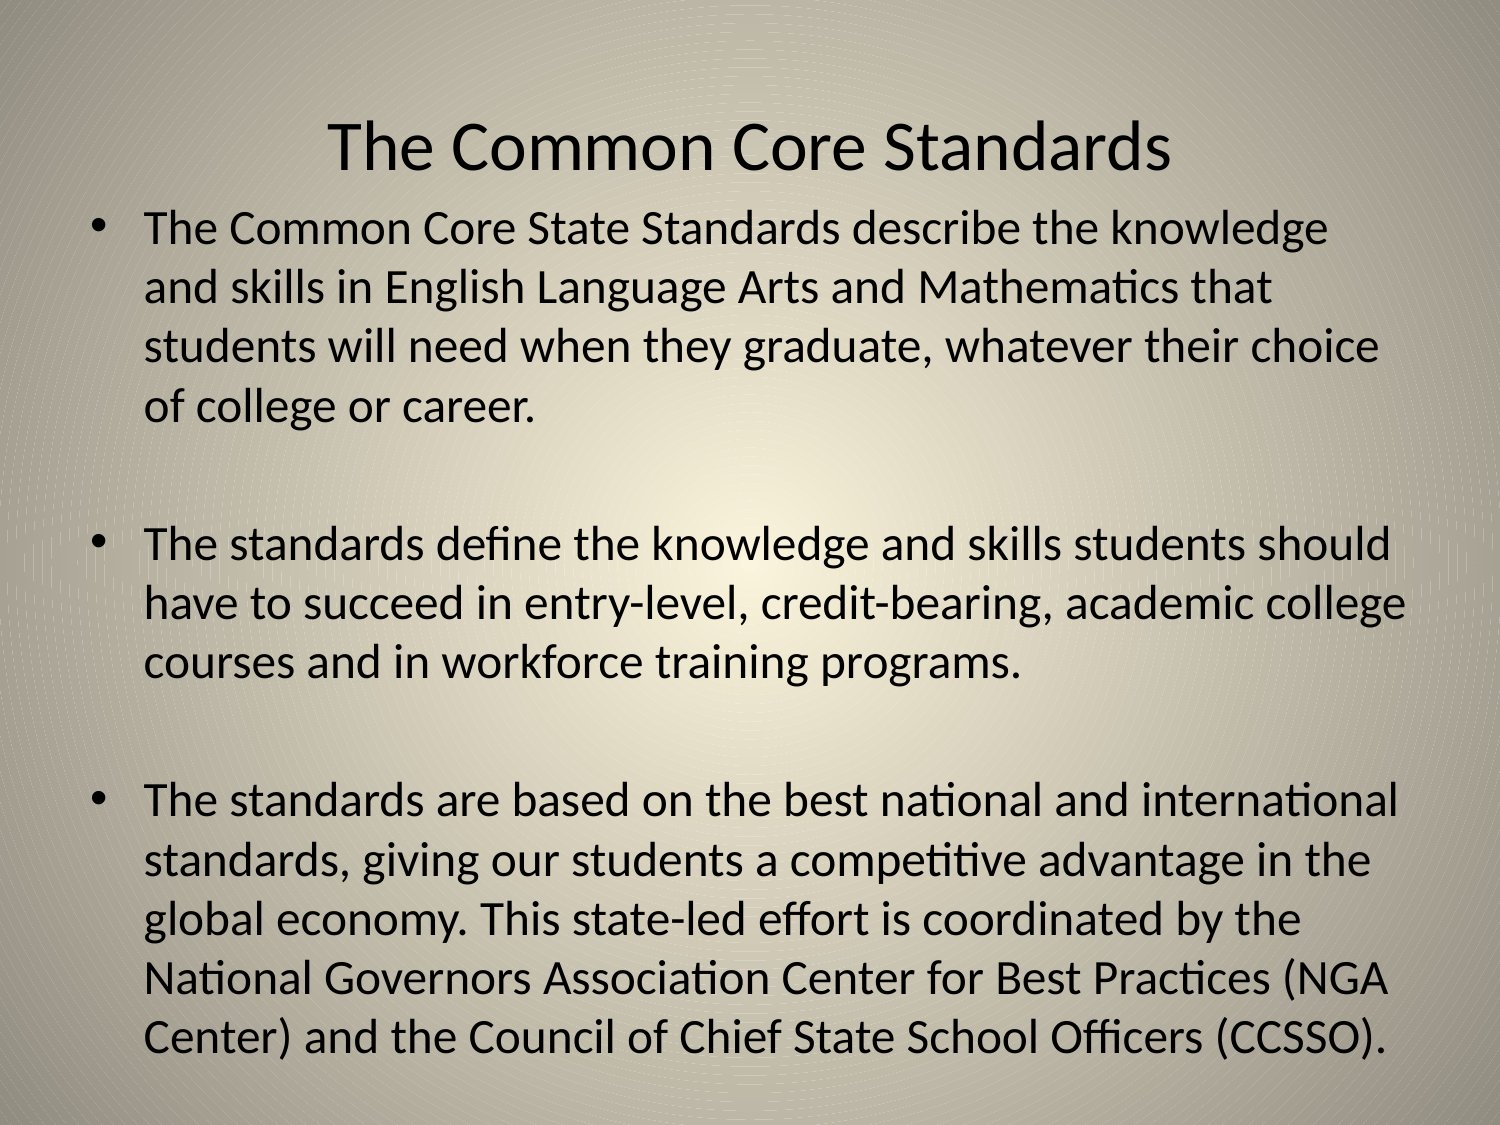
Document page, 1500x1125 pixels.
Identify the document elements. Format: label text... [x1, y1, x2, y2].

title The Common Core Standards [75, 5, 1425, 187]
list The Common Core State Standards describe the knowledge and skills in English Language Arts and Mathematics that students will need when they graduate, whatever their choice of college or career. The standards define the knowledge and skills students should have to succeed in entry-level, credit-bearing, academic college courses and in workforce training programs. The standards are based on the best national and international standards, giving our students a competitive advantage in the global economy. This state-led effort is coordinated by the National Governors Association Center for Best Practices (NGA Center) and the Council of Chief State School Officers (CCSSO). [75, 187, 1425, 1075]
